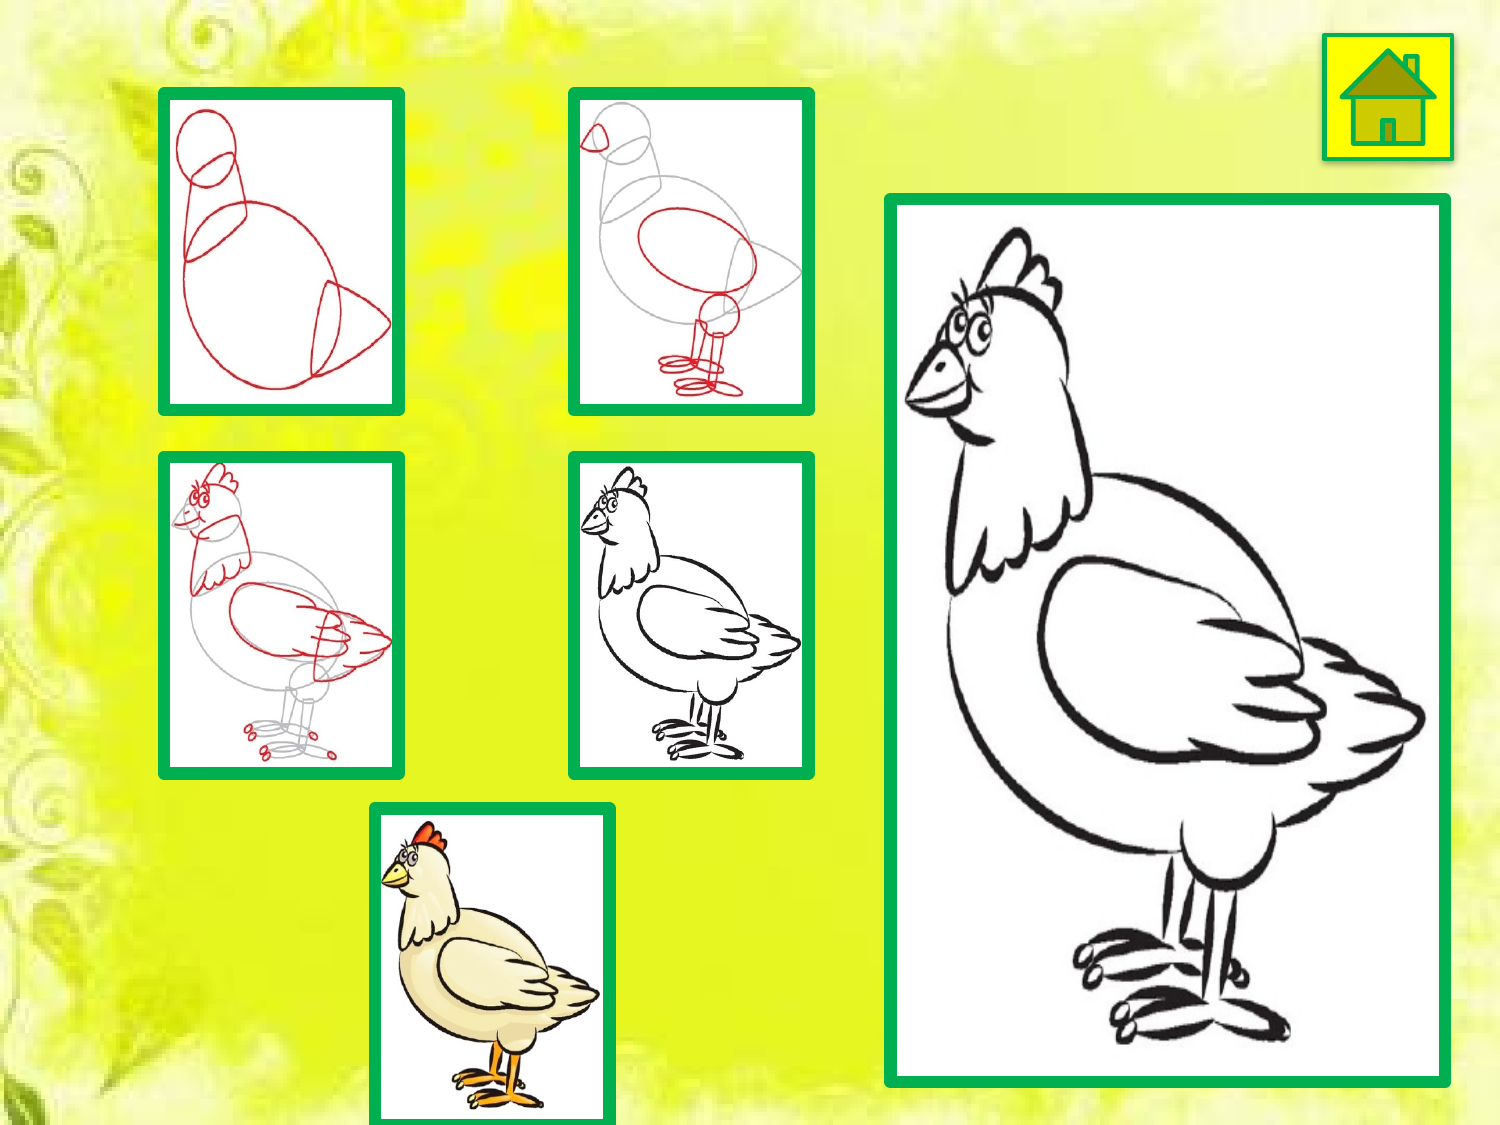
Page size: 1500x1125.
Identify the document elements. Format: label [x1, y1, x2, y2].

text_box [572, 92, 811, 412]
text_box [889, 197, 1447, 1084]
text_box [1324, 35, 1453, 160]
text_box [572, 455, 811, 775]
text_box [162, 455, 400, 775]
text_box [162, 92, 400, 412]
text_box [373, 806, 611, 1125]
picture [0, 0, 1500, 1125]
